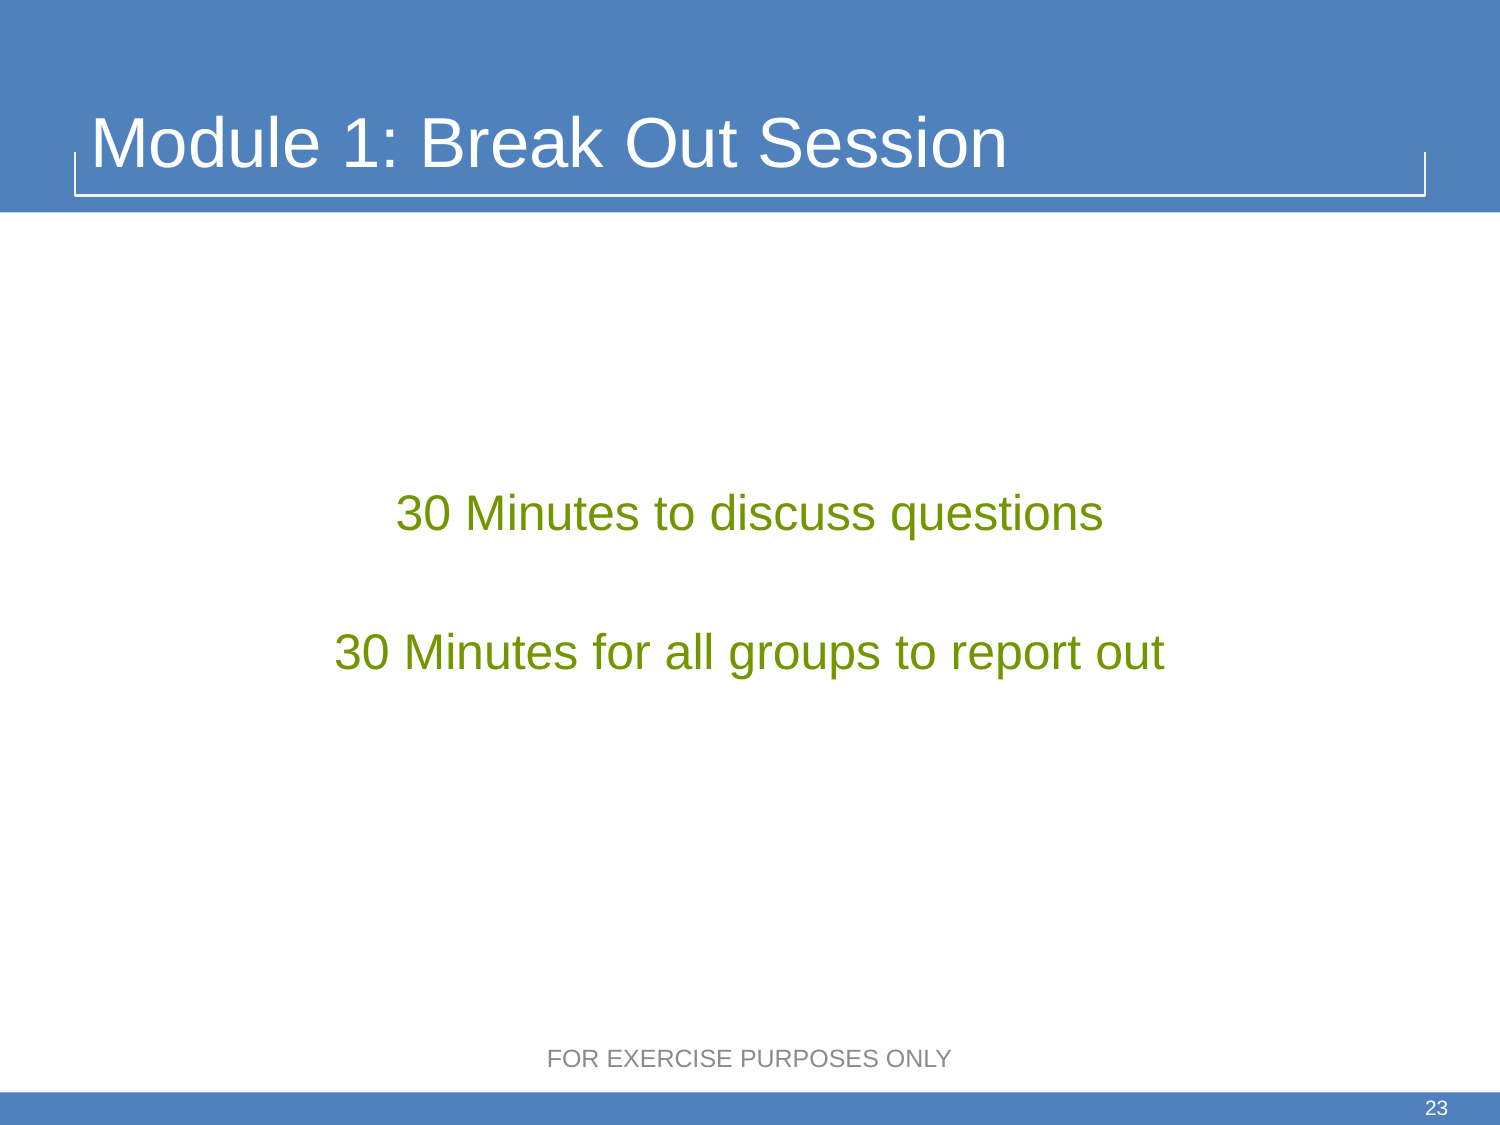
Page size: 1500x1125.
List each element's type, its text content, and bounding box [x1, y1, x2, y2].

footer FOR EXERCISE PURPOSES ONLY [512, 1042, 988, 1103]
list 30 Minutes to discuss questions 30 Minutes for all groups to report out [74, 262, 1426, 1006]
title Module 1: Break Out Session [74, 44, 1426, 233]
